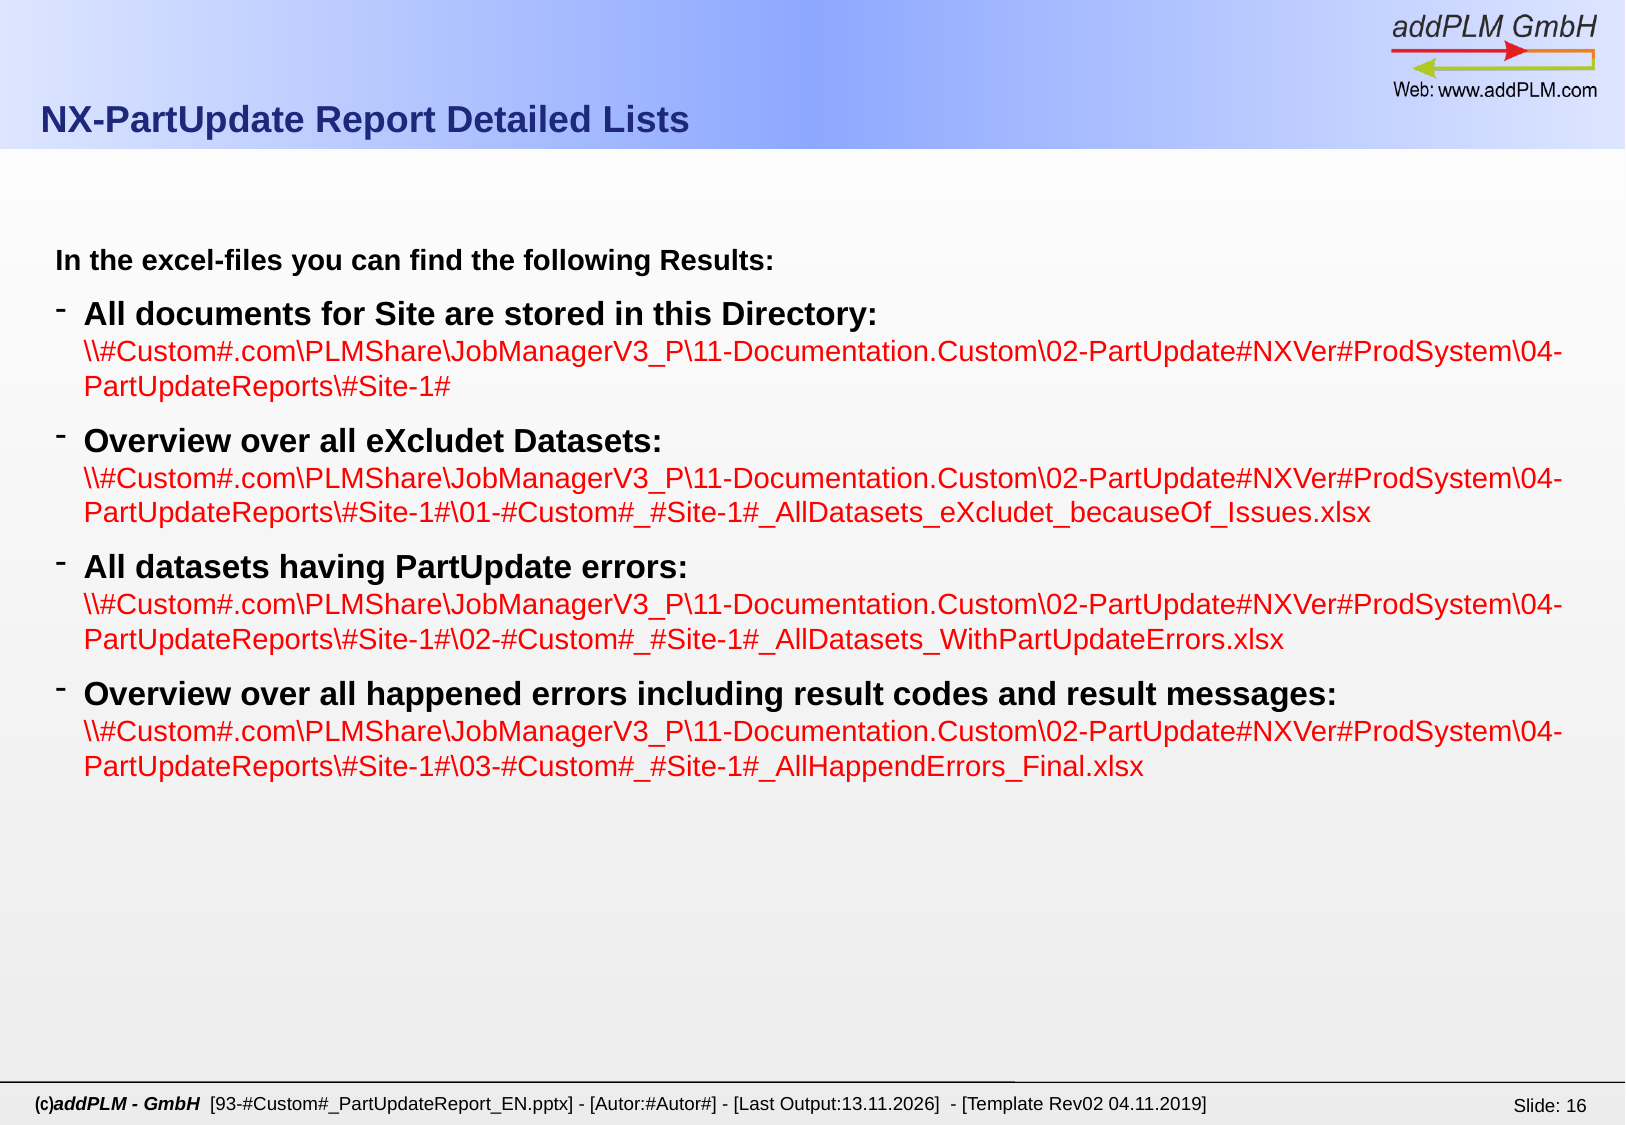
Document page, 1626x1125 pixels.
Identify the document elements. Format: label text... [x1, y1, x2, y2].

picture [1391, 14, 1597, 97]
title NX-PartUpdate Report Detailed Lists [40, 67, 1582, 131]
text_box In the excel-files you can find the following Results: All documents for Site are stored in this Directory: \\#Custom#.com\PLMShare\JobManagerV3_P\11-Documentation.Custom\02-PartUpdate#NXVer#ProdSystem\04-PartUpdateReports\#Site-1# Overview over all eXcludet Datasets: \\#Custom#.com\PLMShare\JobManagerV3_P\11-Documentation.Custom\02-PartUpdate#NXVer#ProdSystem\04-PartUpdateReports\#Site-1#\01-#Custom#_#Site-1#_AllDatasets_eXcludet_becauseOf_Issues.xlsx All datasets having PartUpdate errors: \\#Custom#.com\PLMShare\JobManagerV3_P\11-Documentation.Custom\02-PartUpdate#NXVer#ProdSystem\04-PartUpdateReports\#Site-1#\02-#Custom#_#Site-1#_AllDatasets_WithPartUpdateErrors.xlsx Overview over all happened errors including result codes and result messages: \\#Custom#.com\PLMShare\JobManagerV3_P\11-Documentation.Custom\02-PartUpdate#NXVer#ProdSystem\04-PartUpdateReports\#Site-1#\03-#Custom#_#Site-1#_AllHappendErrors_Final.xlsx [40, 233, 1594, 790]
